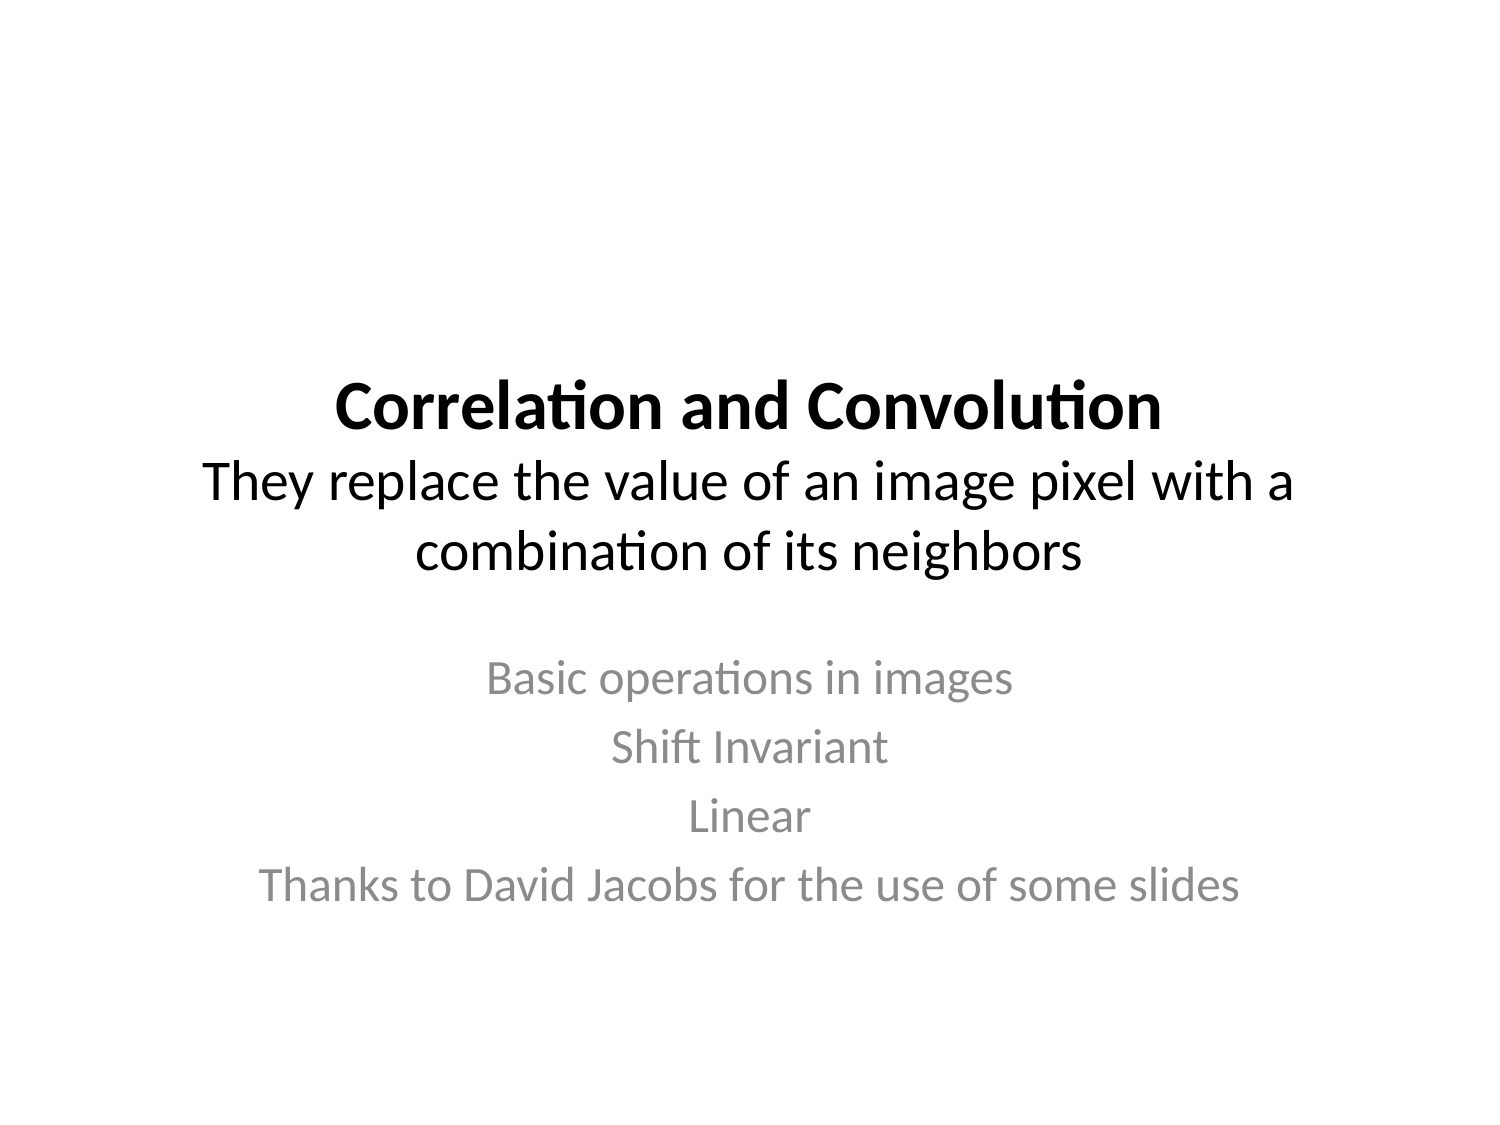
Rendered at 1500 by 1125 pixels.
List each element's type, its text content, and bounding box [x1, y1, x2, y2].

subtitle Basic operations in images Shift Invariant Linear Thanks to David Jacobs for the use of some slides [225, 637, 1275, 925]
title Correlation and Convolution They replace the value of an image pixel with a combination of its neighbors [112, 349, 1388, 591]
